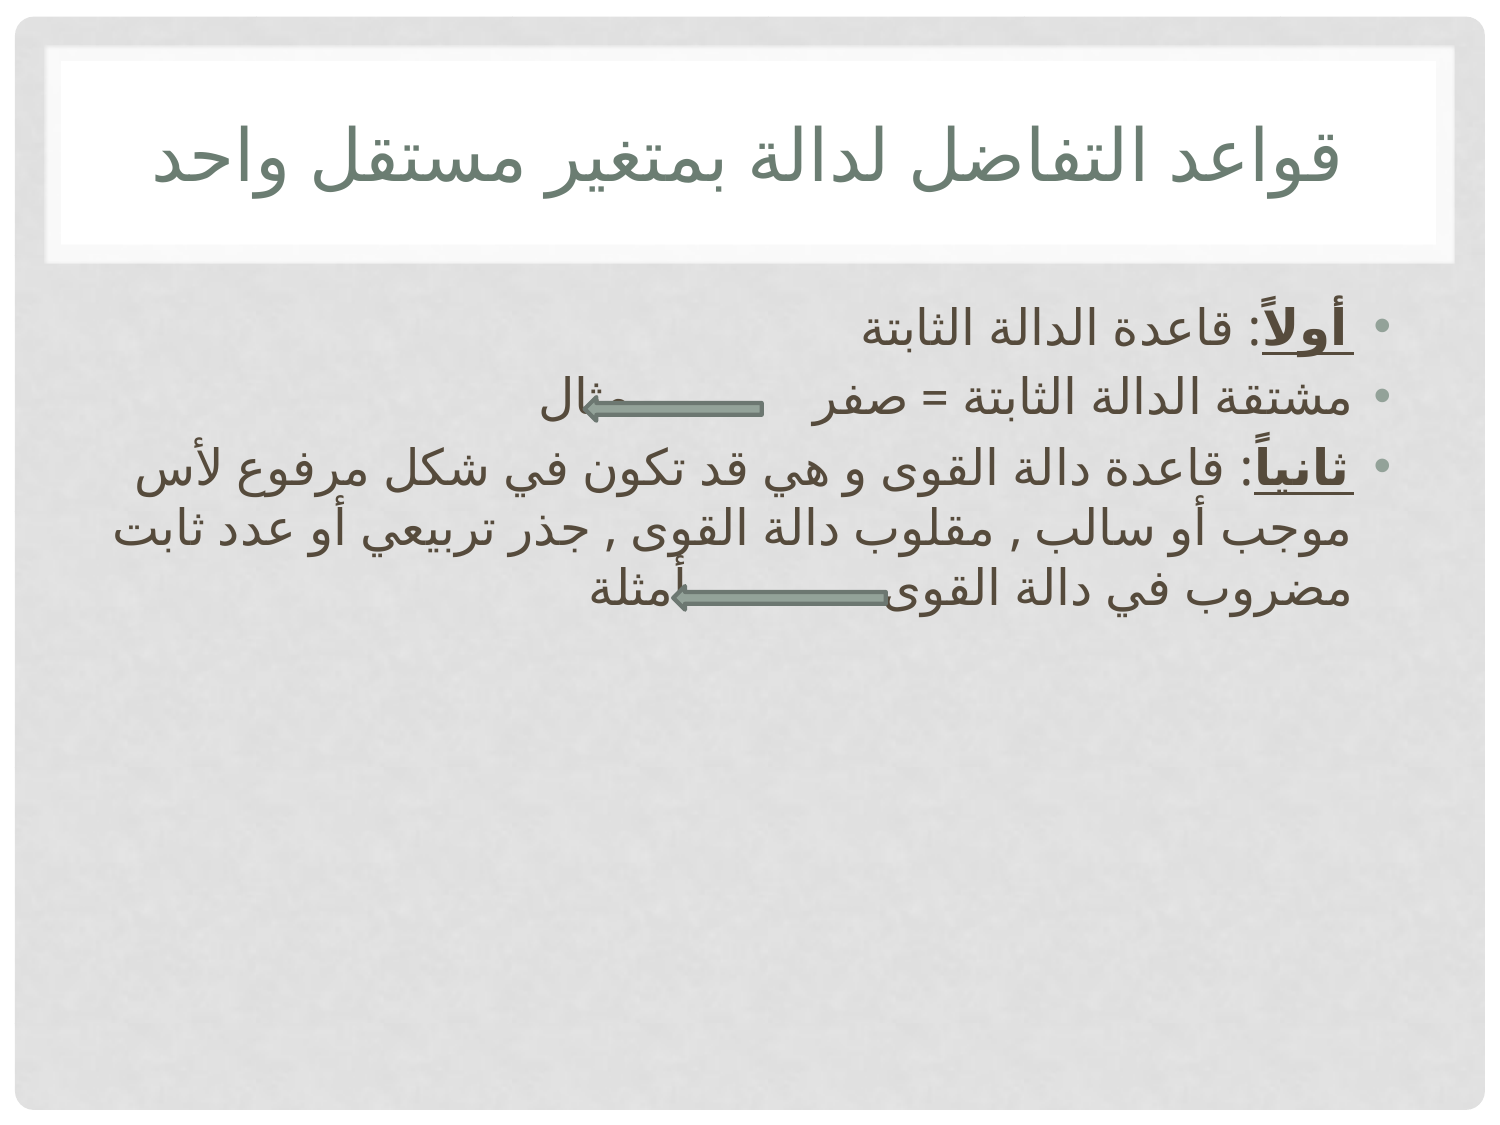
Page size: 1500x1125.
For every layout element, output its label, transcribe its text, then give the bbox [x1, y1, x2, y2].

list أولاً: قاعدة الدالة الثابتة مشتقة الدالة الثابتة = صفر مثال ثانياً: قاعدة دالة القوى و هي قد تكون في شكل مرفوع لأس موجب أو سالب , مقلوب دالة القوى , جذر تربيعي أو عدد ثابت مضروب في دالة القوى أمثلة [75, 287, 1425, 1005]
text_box [671, 584, 888, 612]
text_box [582, 395, 764, 423]
title قواعد التفاضل لدالة بمتغير مستقل واحد [69, 66, 1425, 238]
